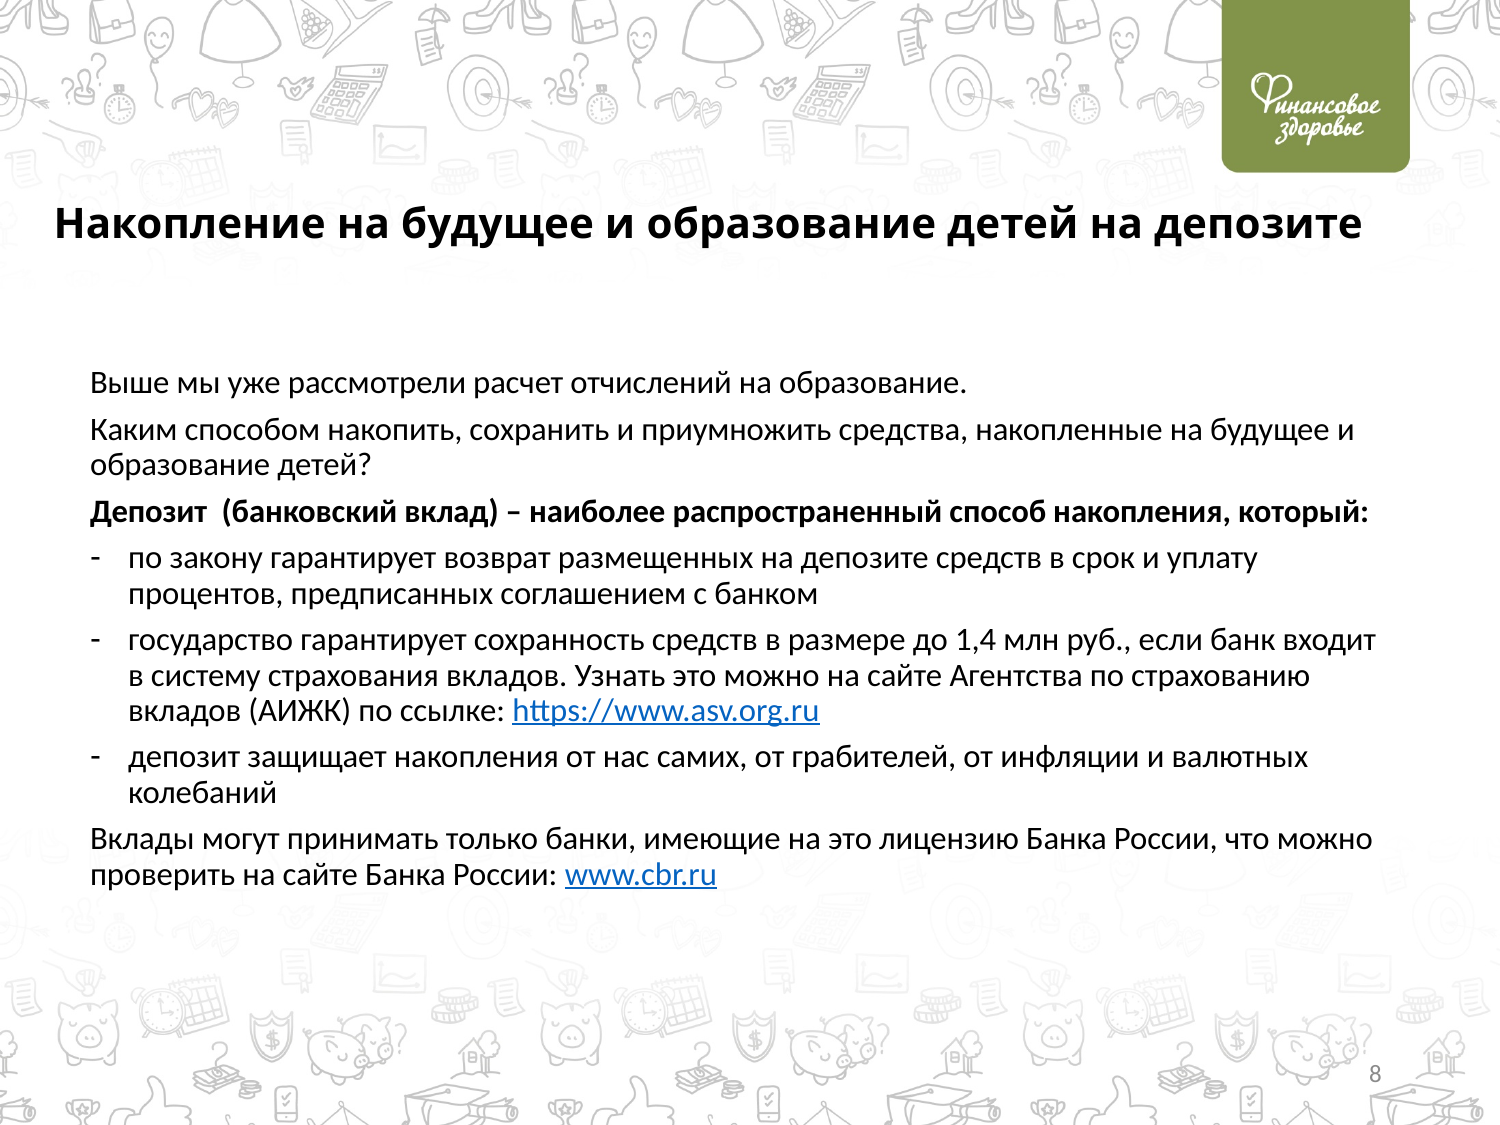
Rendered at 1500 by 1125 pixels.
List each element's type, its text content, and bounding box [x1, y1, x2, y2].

title Накопление на будущее и образование детей на депозите [38, 172, 1397, 278]
picture [0, 0, 1500, 1125]
list Выше мы уже рассмотрели расчет отчислений на образование. Каким способом накопить, сохранить и приумножить средства, накопленные на будущее и образование детей? Депозит (банковский вклад) – наиболее распространенный способ накопления, который: по закону гарантирует возврат размещенных на депозите средств в срок и уплату процентов, предписанных соглашением с банком государство гарантирует сохранность средств в размере до 1,4 млн руб., если банк входит в систему страхования вкладов. Узнать это можно на сайте Агентства по страхованию вкладов (АИЖК) по ссылке: https://www.asv.org.ru депозит защищает накопления от нас самих, от грабителей, от инфляции и валютных колебаний Вклады могут принимать только банки, имеющие на это лицензию Банка России, что можно проверить на сайте Банка России: www.cbr.ru [75, 357, 1397, 928]
slide_number 8 [1059, 1042, 1397, 1103]
